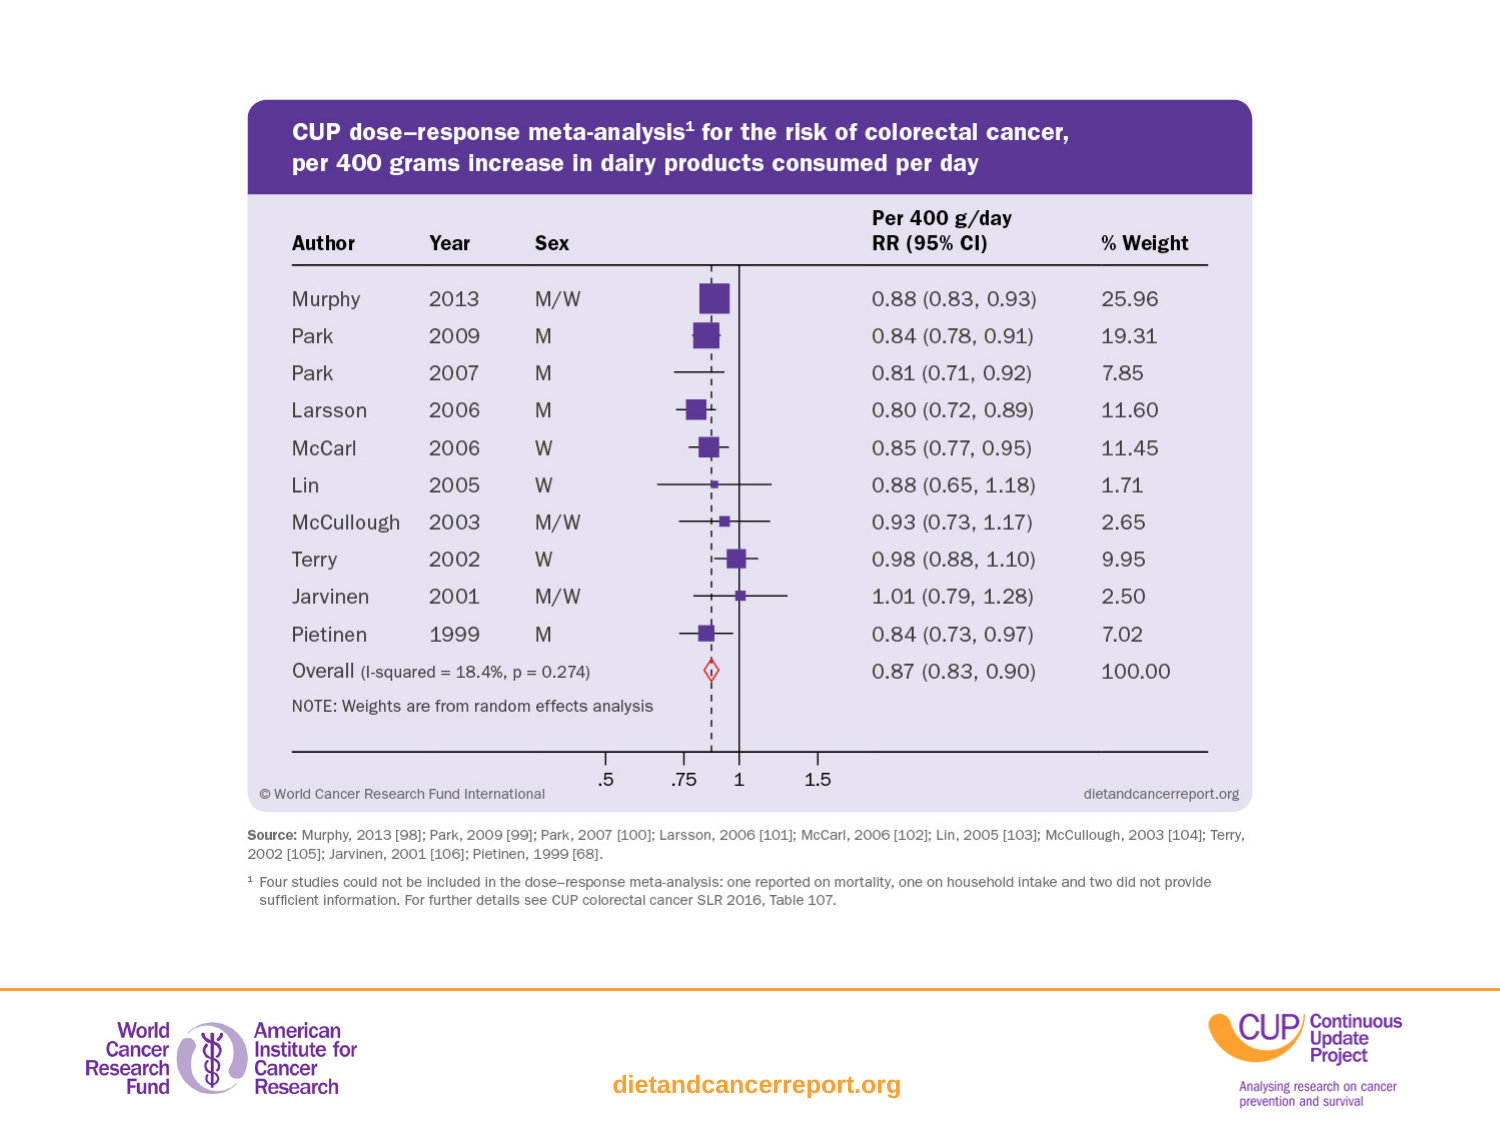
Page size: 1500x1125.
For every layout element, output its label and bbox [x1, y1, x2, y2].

picture [218, 70, 1282, 936]
picture [1207, 1013, 1403, 1109]
picture [86, 1022, 357, 1094]
